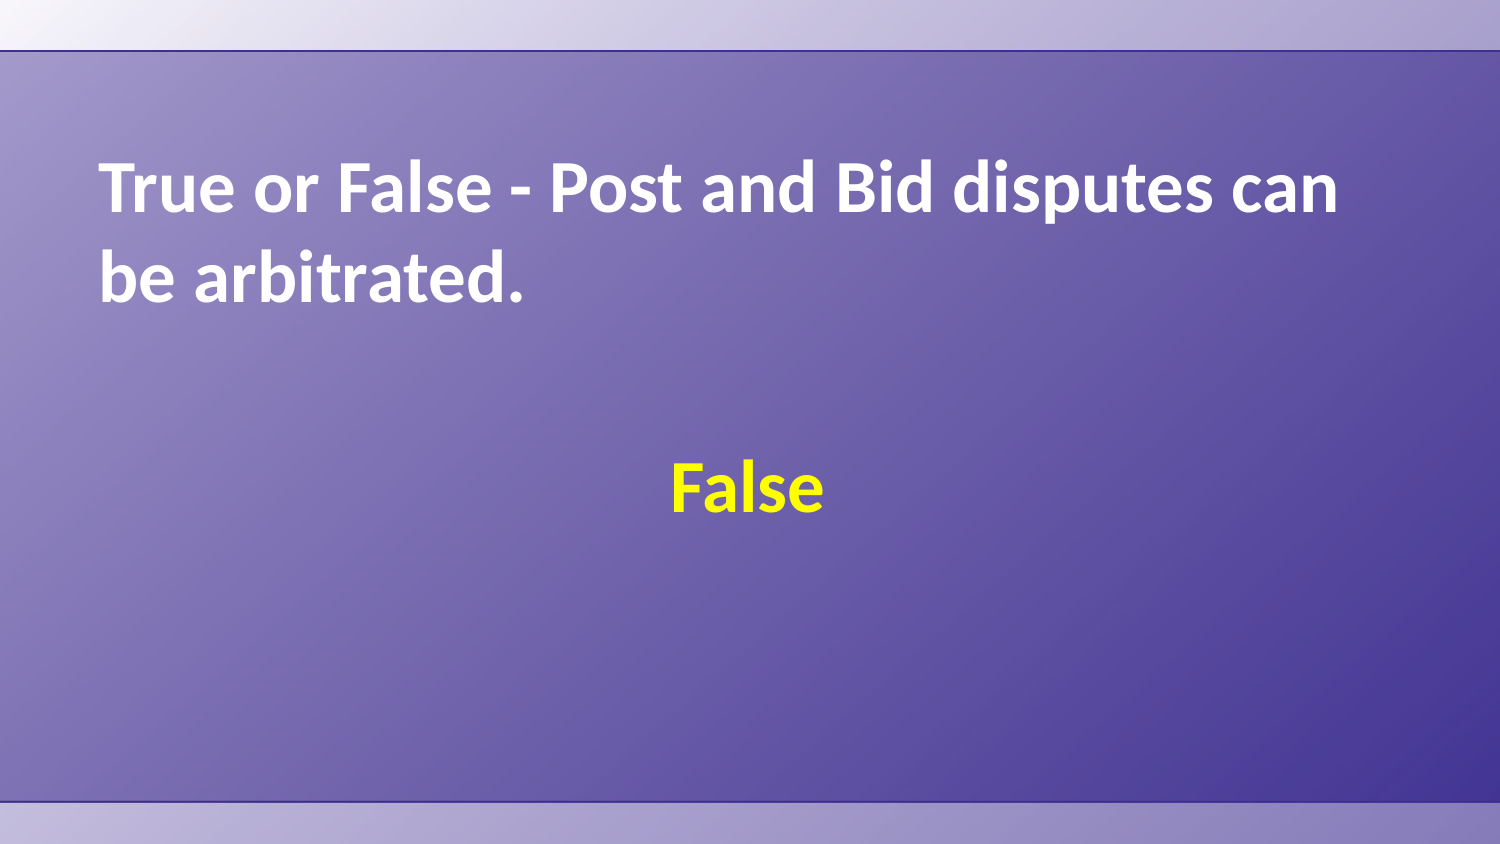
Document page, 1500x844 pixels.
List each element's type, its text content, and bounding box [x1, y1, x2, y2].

list True or False - Post and Bid disputes can be arbitrated. False [83, 130, 1413, 760]
picture [0, 0, 1500, 844]
